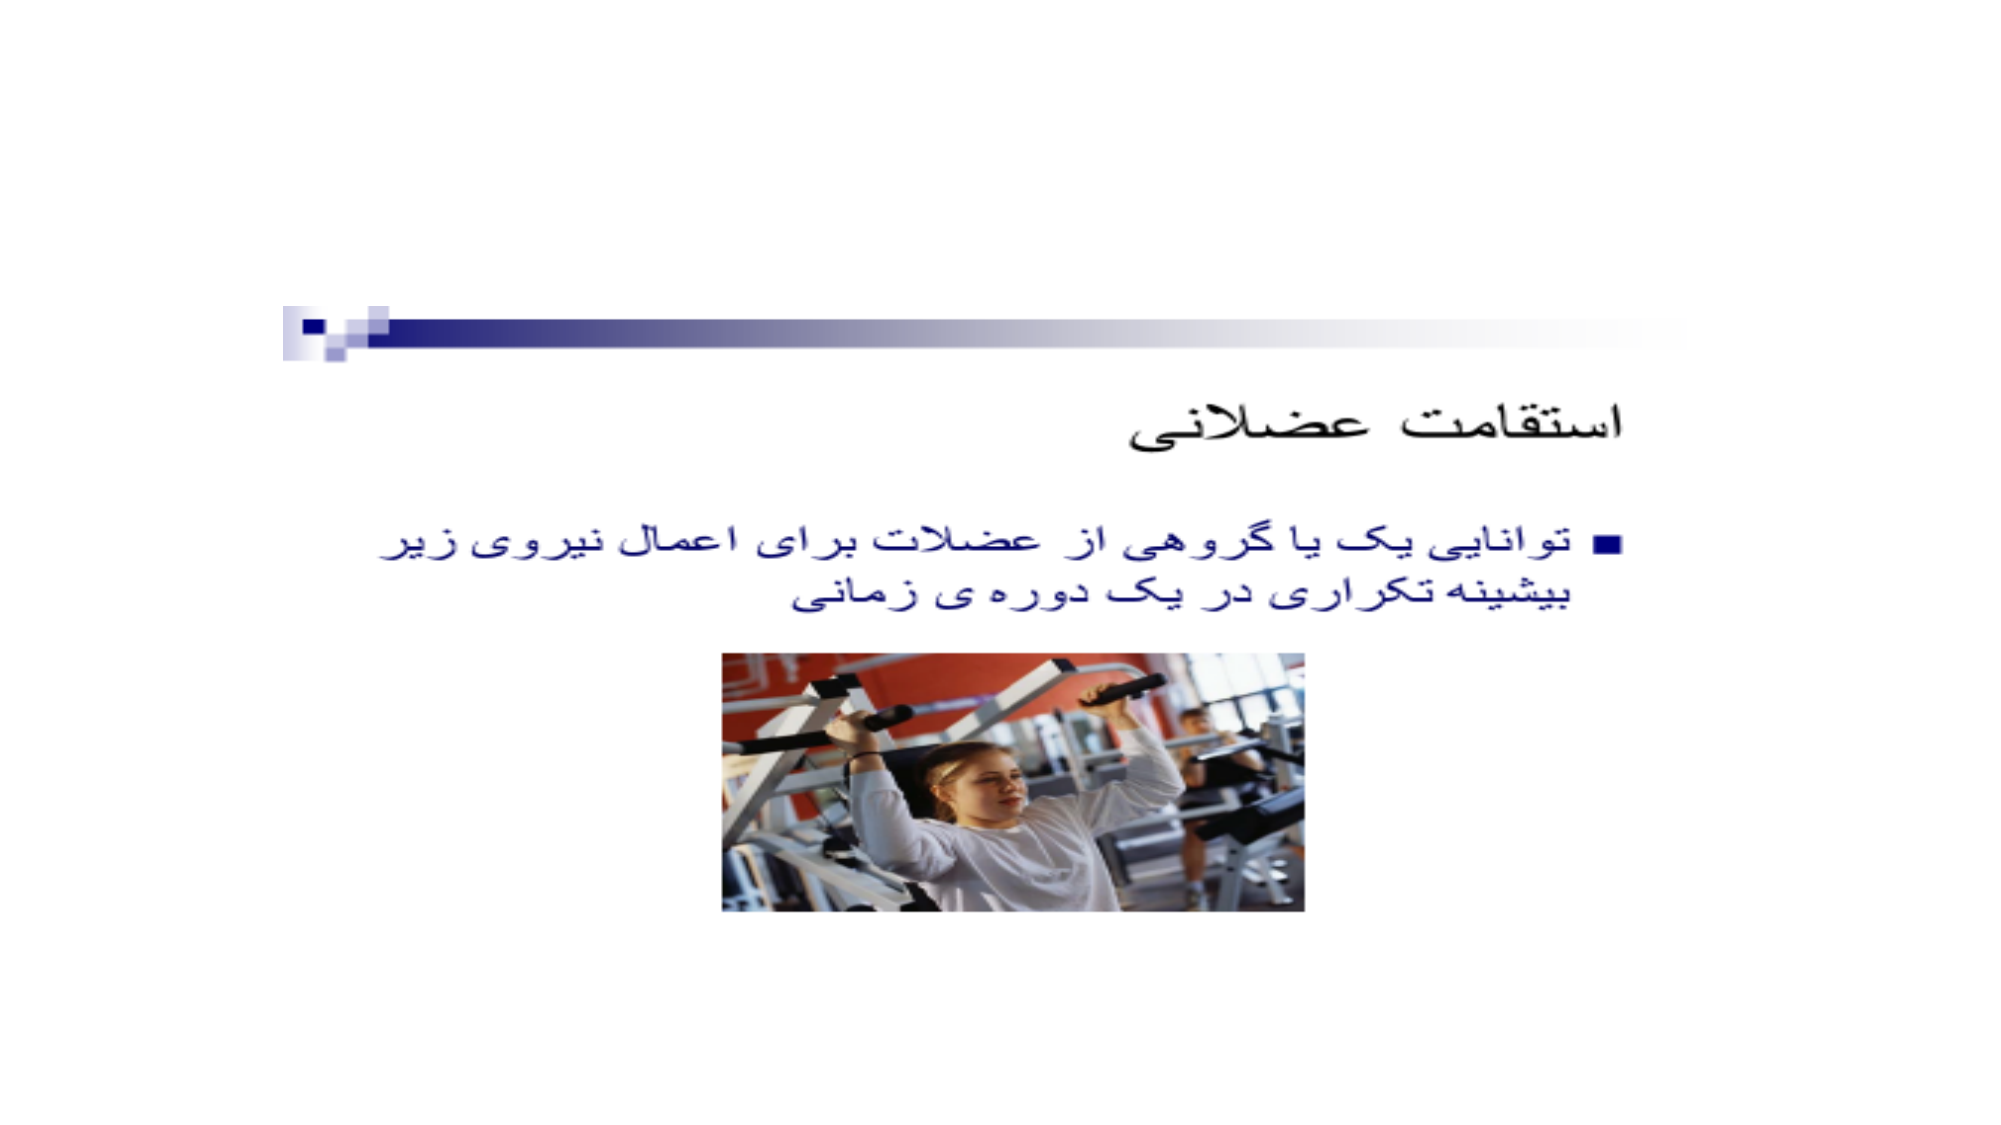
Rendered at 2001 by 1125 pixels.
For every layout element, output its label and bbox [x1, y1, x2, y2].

list [283, 306, 1710, 1017]
